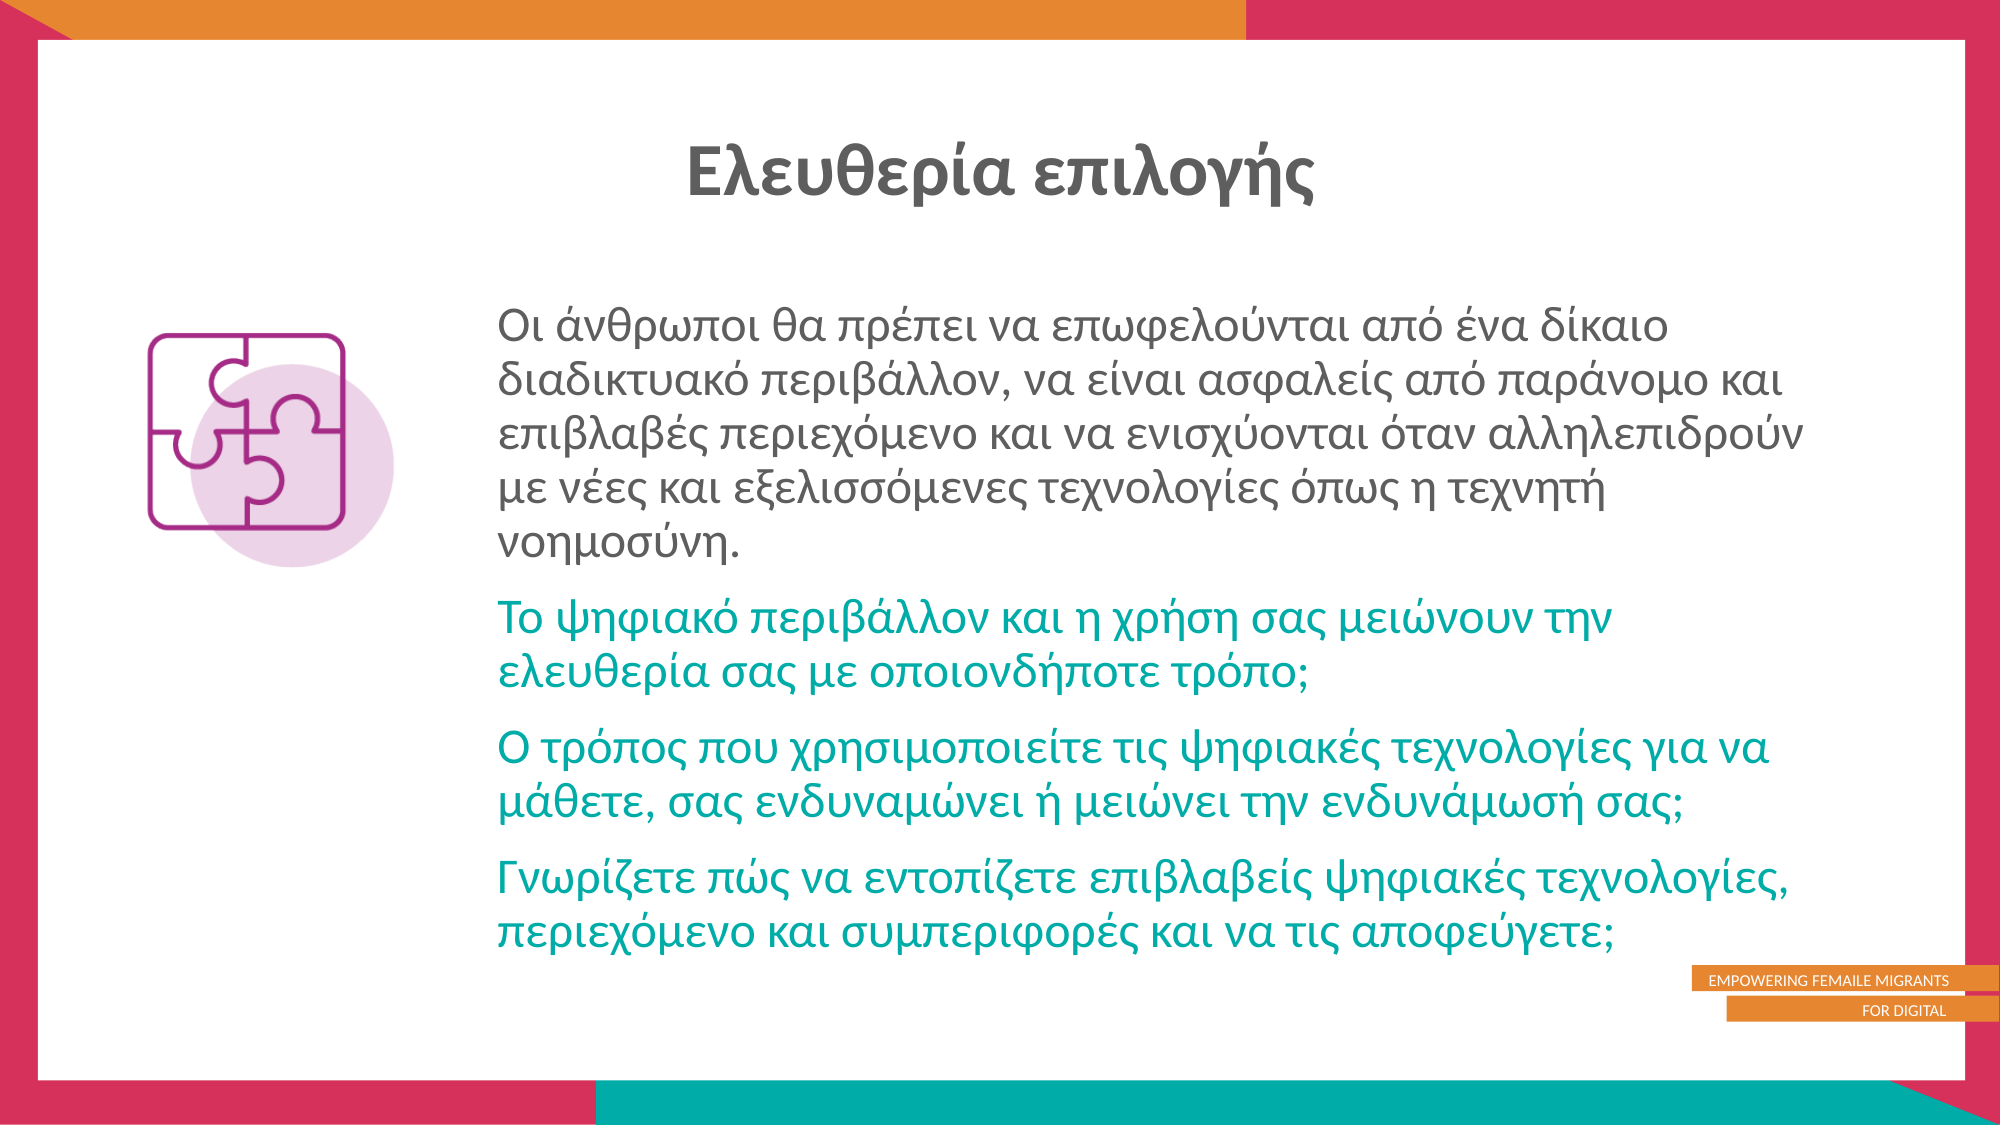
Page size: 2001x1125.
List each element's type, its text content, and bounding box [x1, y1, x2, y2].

picture [84, 268, 431, 614]
text_box Οι άνθρωποι θα πρέπει να επωφελούνται από ένα δίκαιο διαδικτυακό περιβάλλον, να είναι ασφαλείς από παράνομο και επιβλαβές περιεχόμενο και να ενισχύονται όταν αλληλεπιδρούν με νέες και εξελισσόμενες τεχνολογίες όπως η τεχνητή νοημοσύνη. Το ψηφιακό περιβάλλον και η χρήση σας μειώνουν την ελευθερία σας με οποιονδήποτε τρόπο; Ο τρόπος που χρησιμοποιείτε τις ψηφιακές τεχνολογίες για να μάθετε, σας ενδυναμώνει ή μειώνει την ενδυνάμωσή σας; Γνωρίζετε πώς να εντοπίζετε επιβλαβείς ψηφιακές τεχνολογίες, περιεχόμενο και συμπεριφορές και να τις αποφεύγετε; [482, 291, 1833, 872]
text_box Ελευθερία επιλογής [84, 123, 1918, 262]
